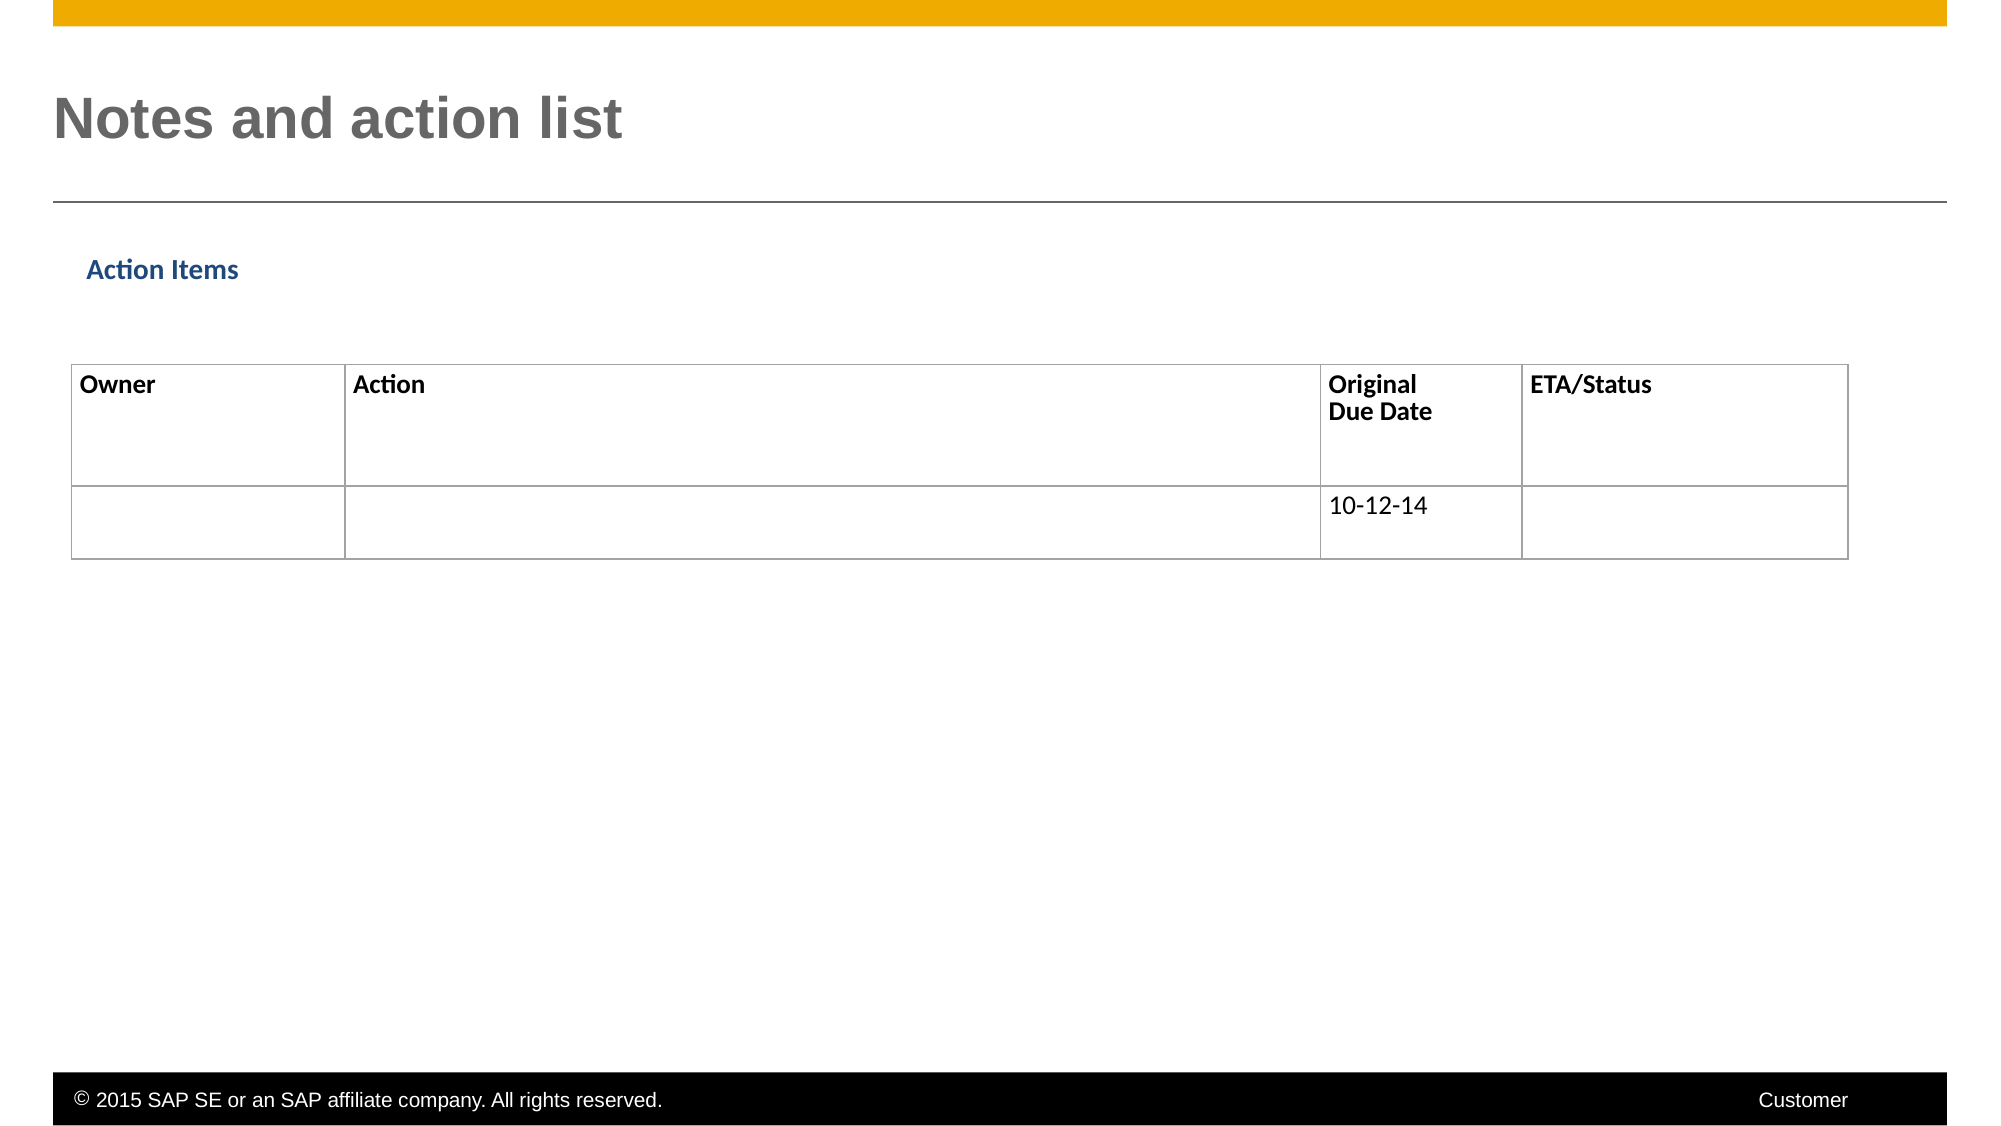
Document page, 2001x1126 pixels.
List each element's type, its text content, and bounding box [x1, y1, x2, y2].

table_header ETA/Status [1523, 365, 1847, 485]
text_box Action Items [71, 242, 898, 338]
table_cell [346, 487, 1320, 558]
table_cell [1523, 487, 1847, 558]
table_header Owner [72, 365, 344, 485]
table_header Action [346, 365, 1320, 485]
title Notes and action list [53, 53, 1947, 178]
table_cell [72, 487, 344, 558]
table_header Original Due Date [1321, 365, 1521, 485]
table_cell 10-12-14 [1321, 487, 1521, 558]
